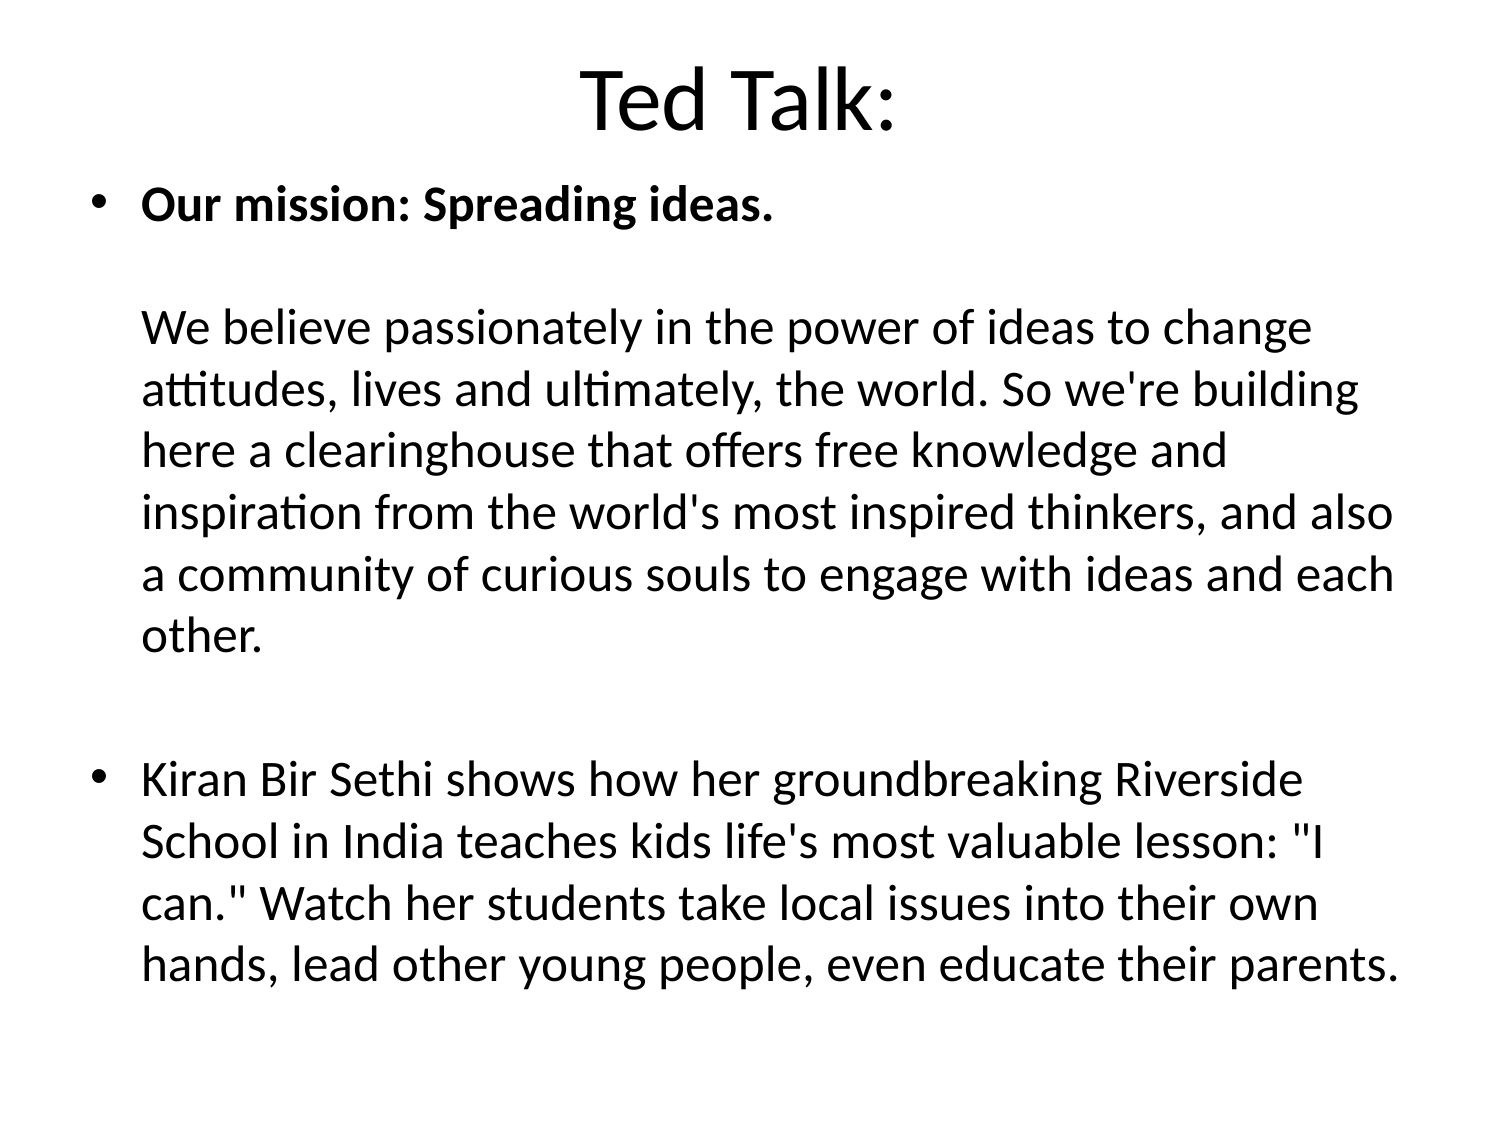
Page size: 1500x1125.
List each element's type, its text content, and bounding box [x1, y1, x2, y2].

list Our mission: Spreading ideas. We believe passionately in the power of ideas to change attitudes, lives and ultimately, the world. So we're building here a clearinghouse that offers free knowledge and inspiration from the world's most inspired thinkers, and also a community of curious souls to engage with ideas and each other. Kiran Bir Sethi shows how her groundbreaking Riverside School in India teaches kids life's most valuable lesson: "I can." Watch her students take local issues into their own hands, lead other young people, even educate their parents. [75, 162, 1425, 1038]
title Ted Talk: [75, 0, 1425, 162]
